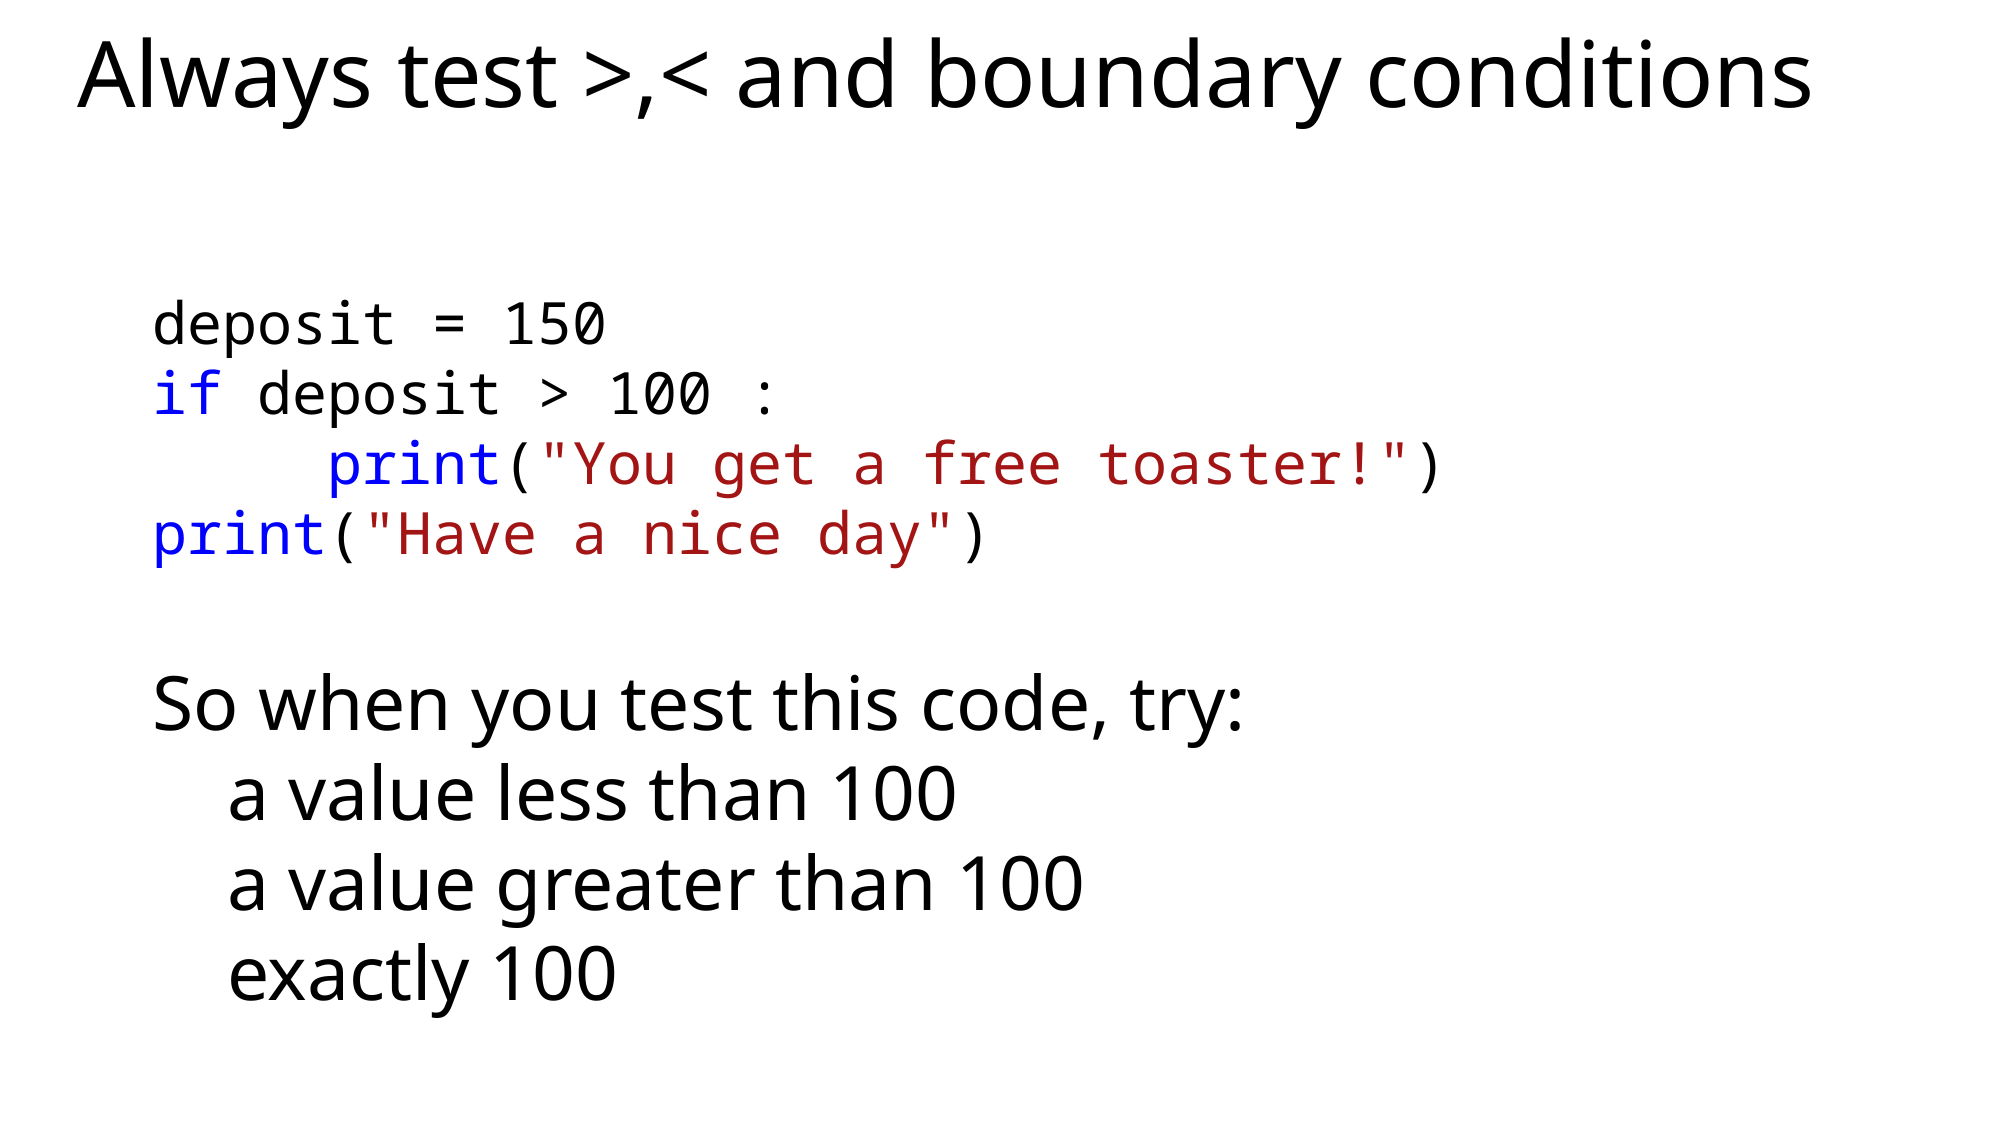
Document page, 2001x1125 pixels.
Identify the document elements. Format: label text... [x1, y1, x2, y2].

text_box deposit = 150 if deposit > 100 : print("You get a free toaster!") print("Have a nice day") [137, 278, 1729, 574]
title Always test >,< and boundary conditions [62, 29, 1953, 205]
text_box So when you test this code, try: a value less than 100 a value greater than 100 exactly 100 [137, 648, 1778, 1113]
